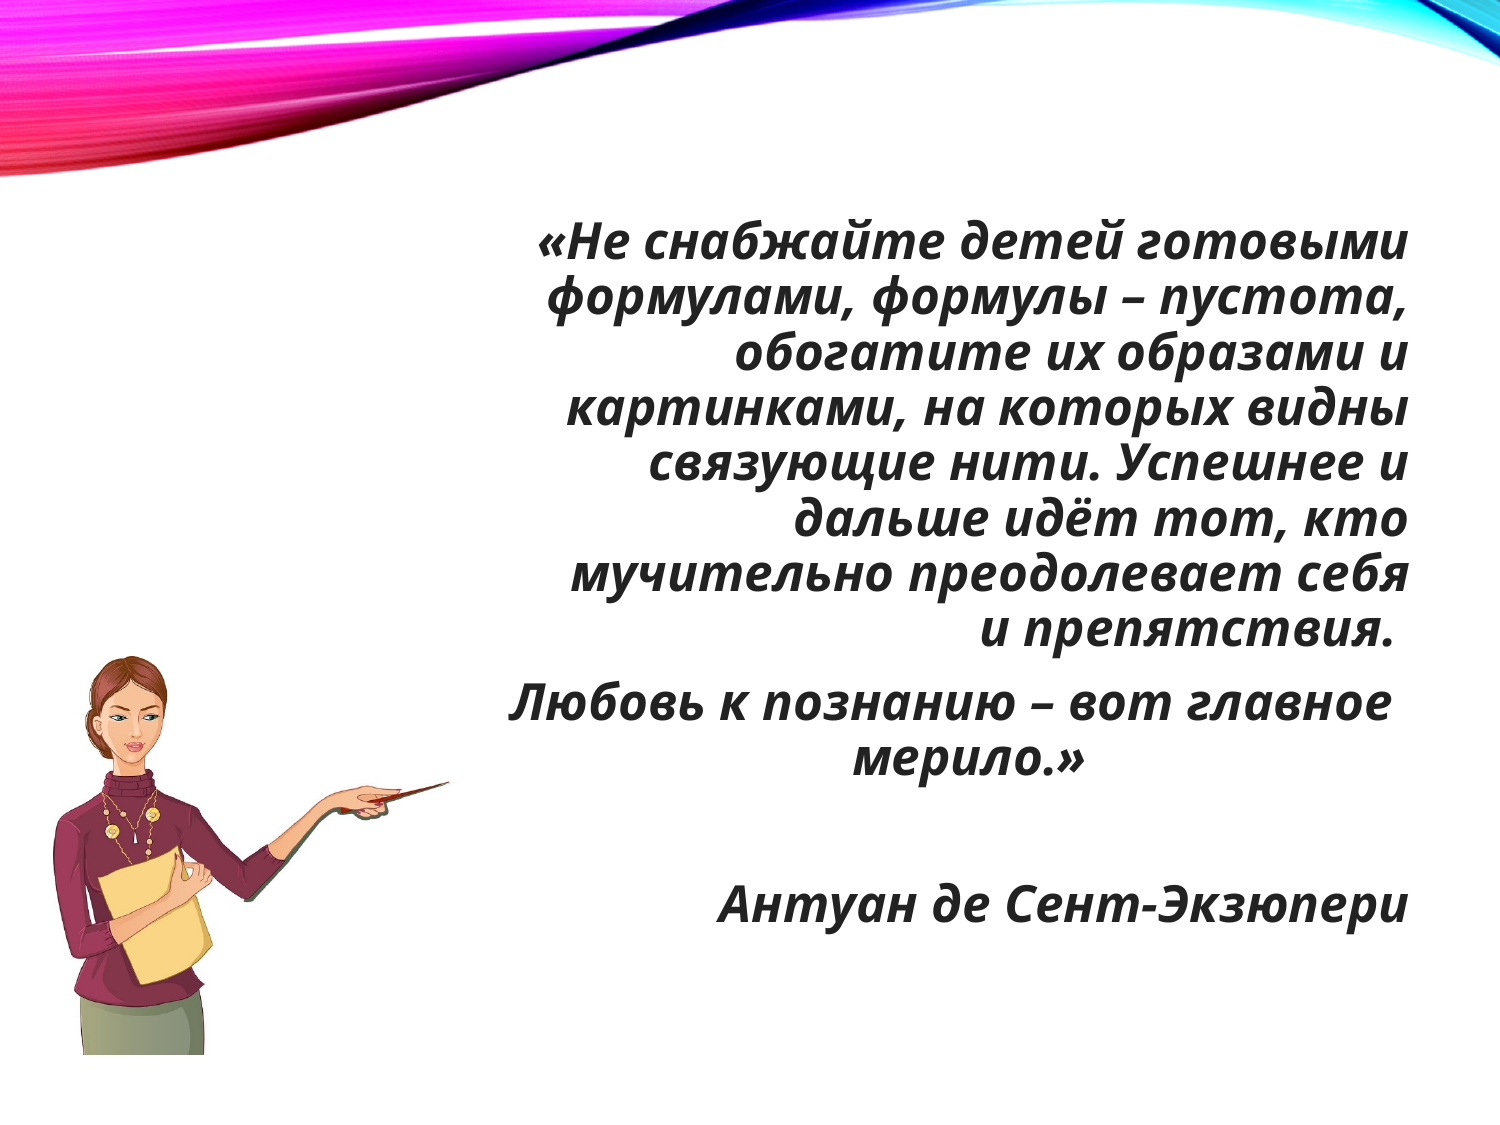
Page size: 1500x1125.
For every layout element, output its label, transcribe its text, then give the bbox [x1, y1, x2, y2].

picture [52, 656, 451, 1055]
picture [0, 0, 1500, 178]
list «Не снабжайте детей готовыми формулами, формулы – пустота, обогатите их образами и картинками, на которых видны связующие нити. Успешнее и дальше идёт тот, кто мучительно преодолевает себя и препятствия. Любовь к познанию – вот главное мерило.» Антуан де Сент-Экзюпери [478, 208, 1425, 1005]
